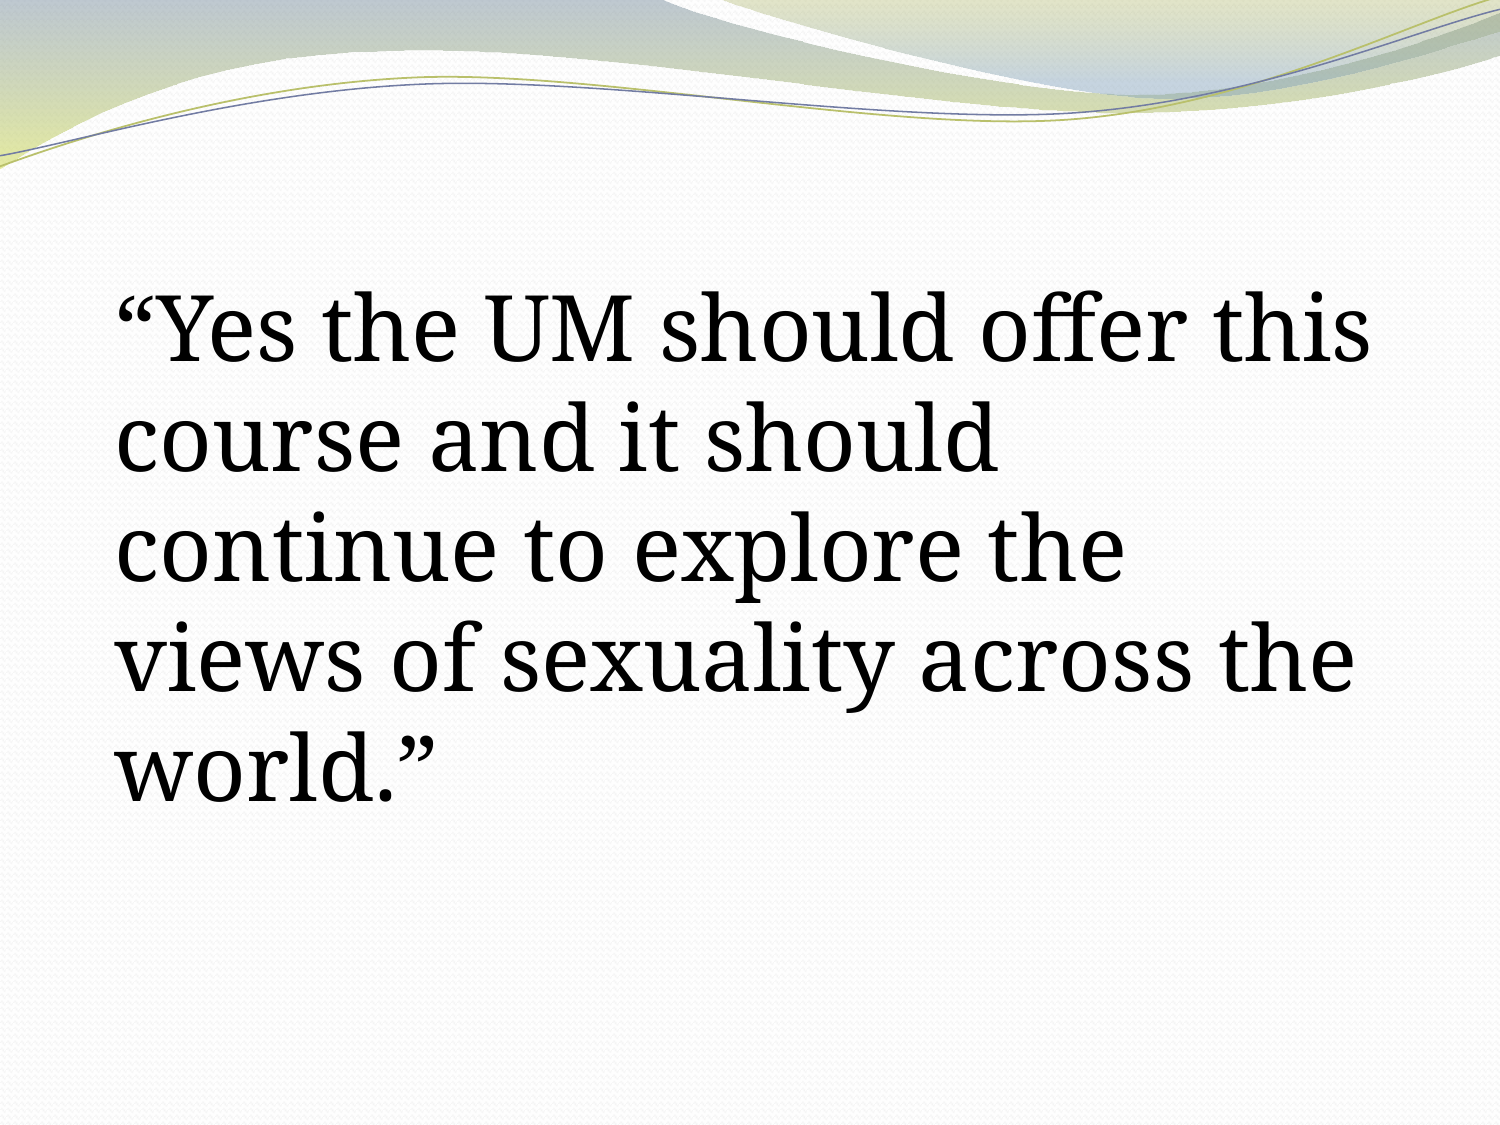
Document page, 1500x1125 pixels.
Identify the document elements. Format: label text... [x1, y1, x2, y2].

text_box “Yes the UM should offer this course and it should continue to explore the views of sexuality across the world.” [99, 262, 1400, 827]
